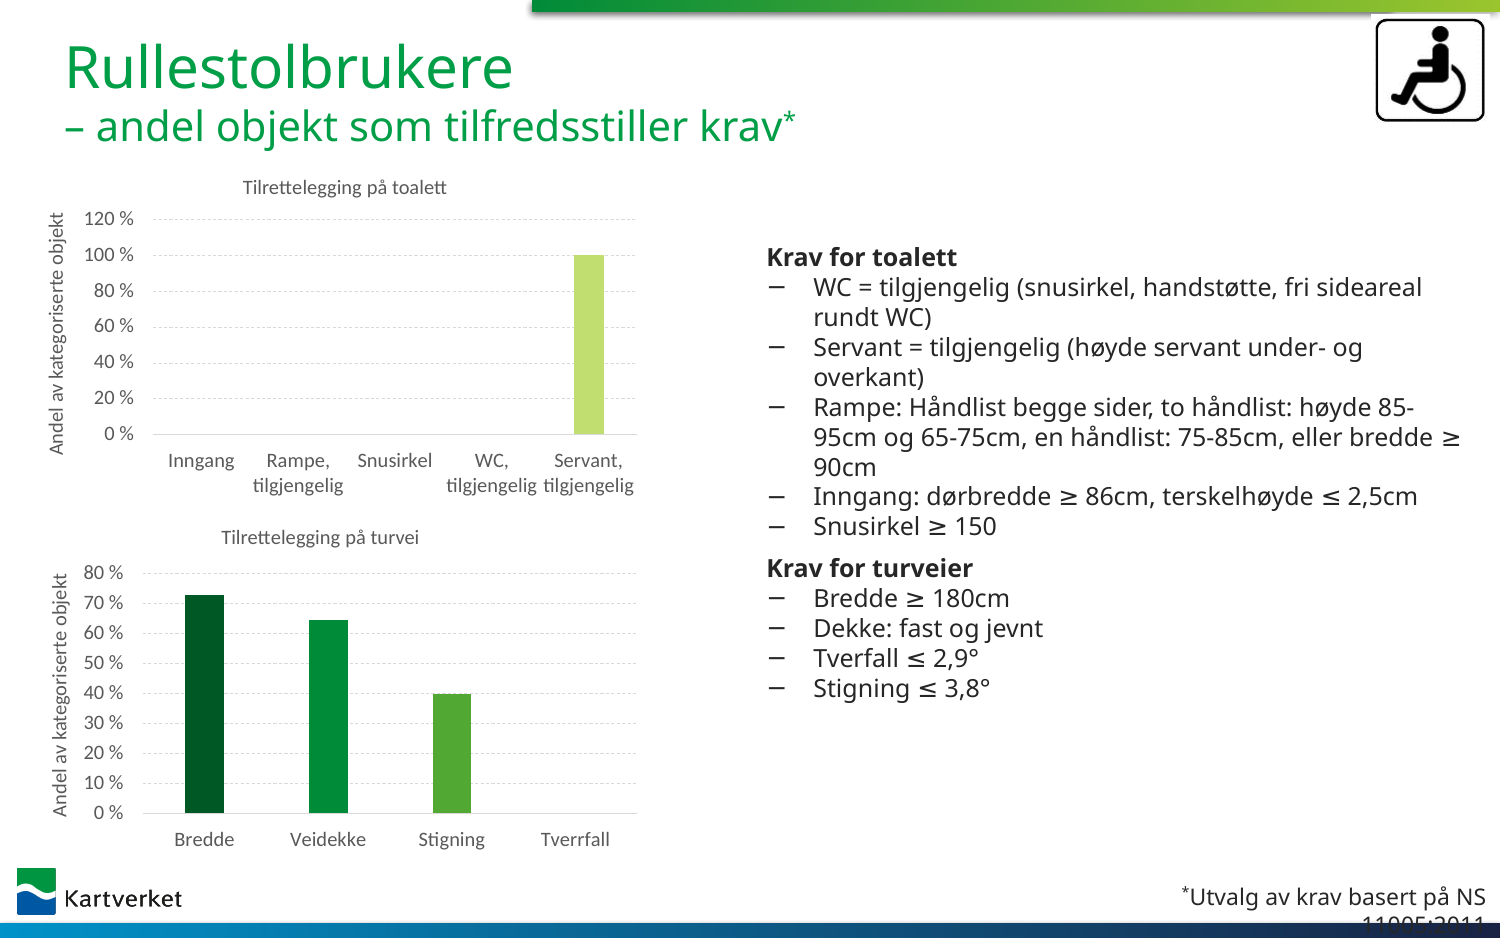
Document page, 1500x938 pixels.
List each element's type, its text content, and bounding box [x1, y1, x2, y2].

text_box *Utvalg av krav basert på NS 11005:2011 [1068, 873, 1500, 938]
text_box Krav for turveier Bredde ≥ 180cm Dekke: fast og jevnt Tverfall ≤ 2,9° Stigning ≤ 3,8° [751, 545, 1483, 710]
text_box Krav for toalett WC = tilgjengelig (snusirkel, handstøtte, fri sideareal rundt WC) Servant = tilgjengelig (høyde servant under- og overkant) Rampe: Håndlist begge sider, to håndlist: høyde 85-95cm og 65-75cm, en håndlist: 75-85cm, eller bredde ≥ 90cm Inngang: dørbredde ≥ 86cm, terskelhøyde ≤ 2,5cm Snusirkel ≥ 150 [751, 234, 1483, 545]
text_box Rullestolbrukere – andel objekt som tilfredsstiller krav* [49, 14, 1431, 158]
picture [1371, 13, 1491, 127]
picture [41, 520, 650, 859]
picture [41, 166, 650, 505]
